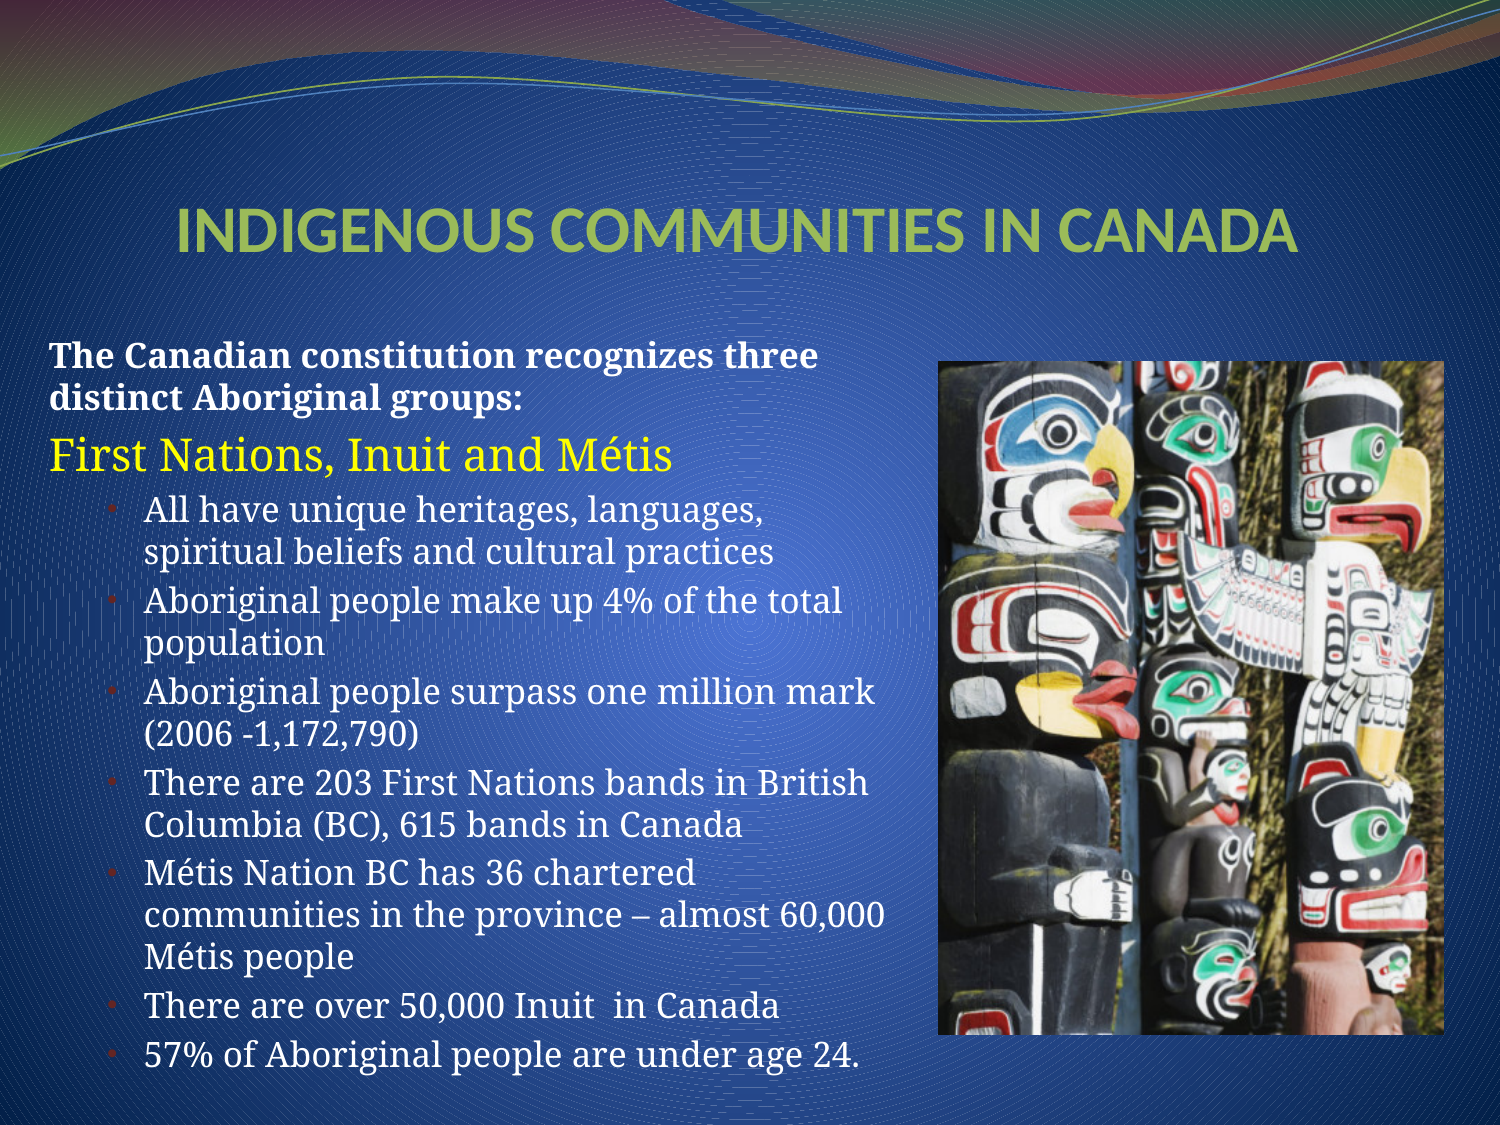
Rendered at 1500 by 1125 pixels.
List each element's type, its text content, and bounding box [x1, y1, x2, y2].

list The Canadian constitution recognizes three distinct Aboriginal groups: First Nations, Inuit and Métis All have unique heritages, languages, spiritual beliefs and cultural practices Aboriginal people make up 4% of the total population Aboriginal people surpass one million mark (2006 -1,172,790) There are 203 First Nations bands in British Columbia (BC), 615 bands in Canada Métis Nation BC has 36 chartered communities in the province – almost 60,000 Métis people There are over 50,000 Inuit in Canada 57% of Aboriginal people are under age 24. [41, 326, 916, 1094]
title INDIGENOUS COMMUNITIES IN CANADA [100, 160, 1376, 267]
picture [938, 361, 1445, 1036]
